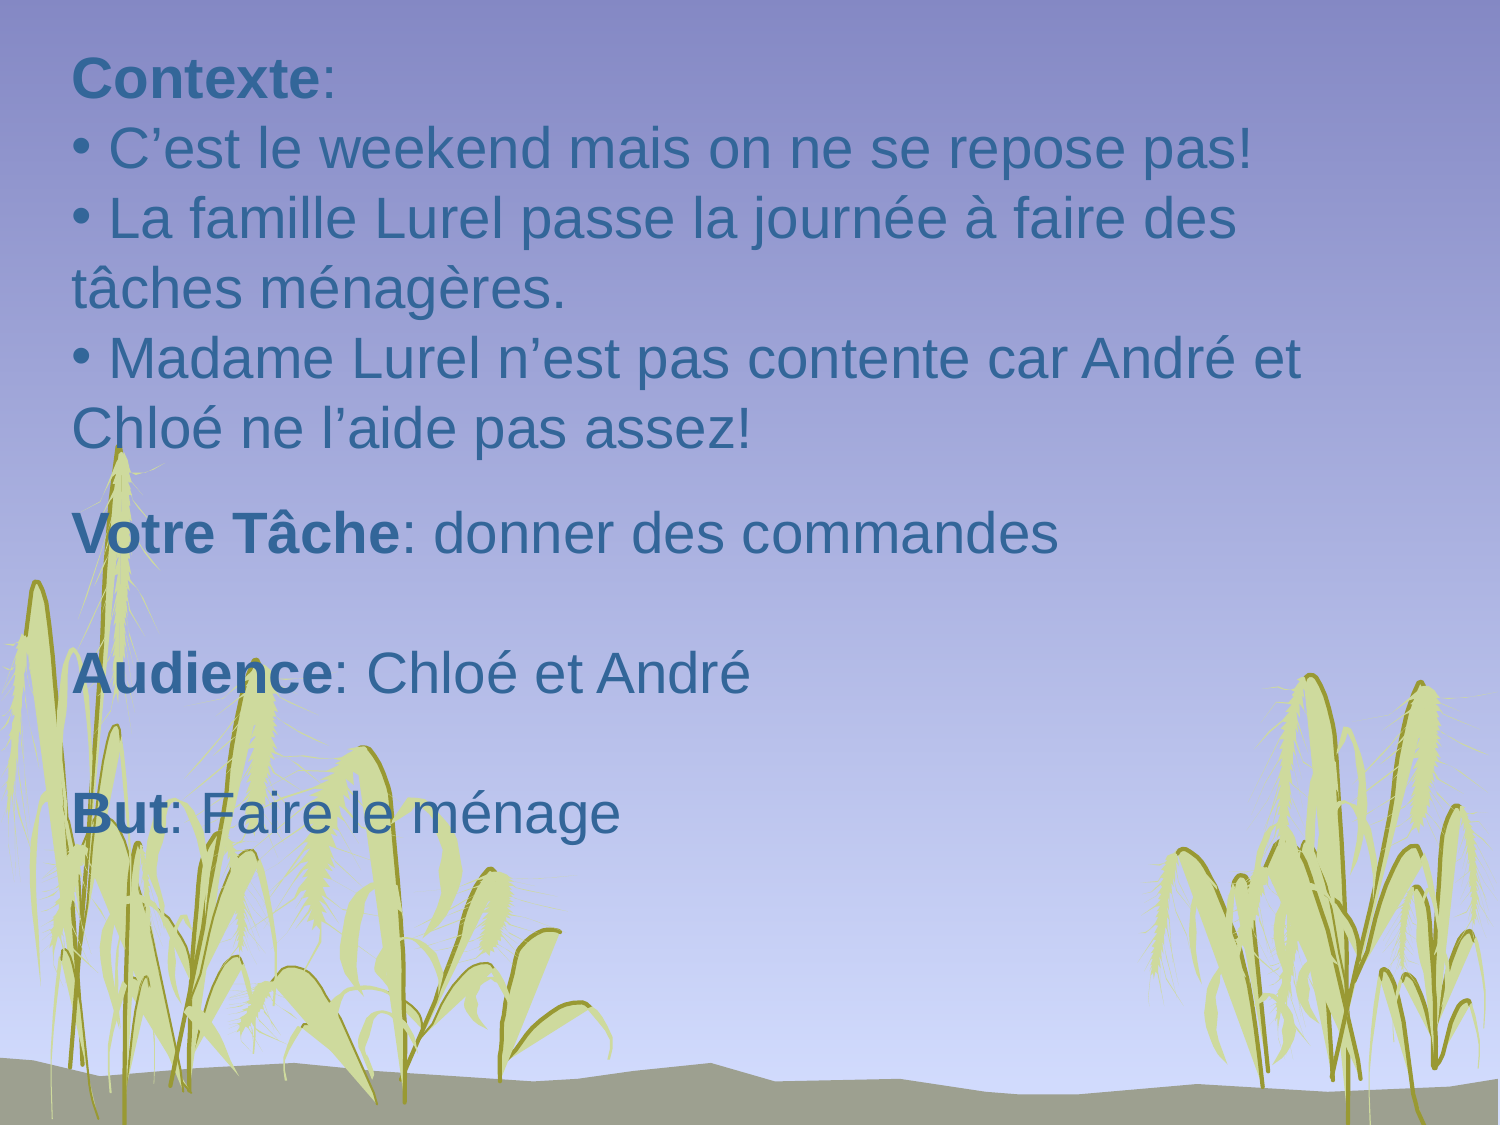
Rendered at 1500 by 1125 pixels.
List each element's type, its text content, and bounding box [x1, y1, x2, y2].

text_box Contexte: C’est le weekend mais on ne se repose pas! La famille Lurel passe la journée à faire des tâches ménagères. Madame Lurel n’est pas contente car André et Chloé ne l’aide pas assez! Votre Tâche: donner des commandes Audience: Chloé et André But: Faire le ménage [56, 33, 1441, 853]
